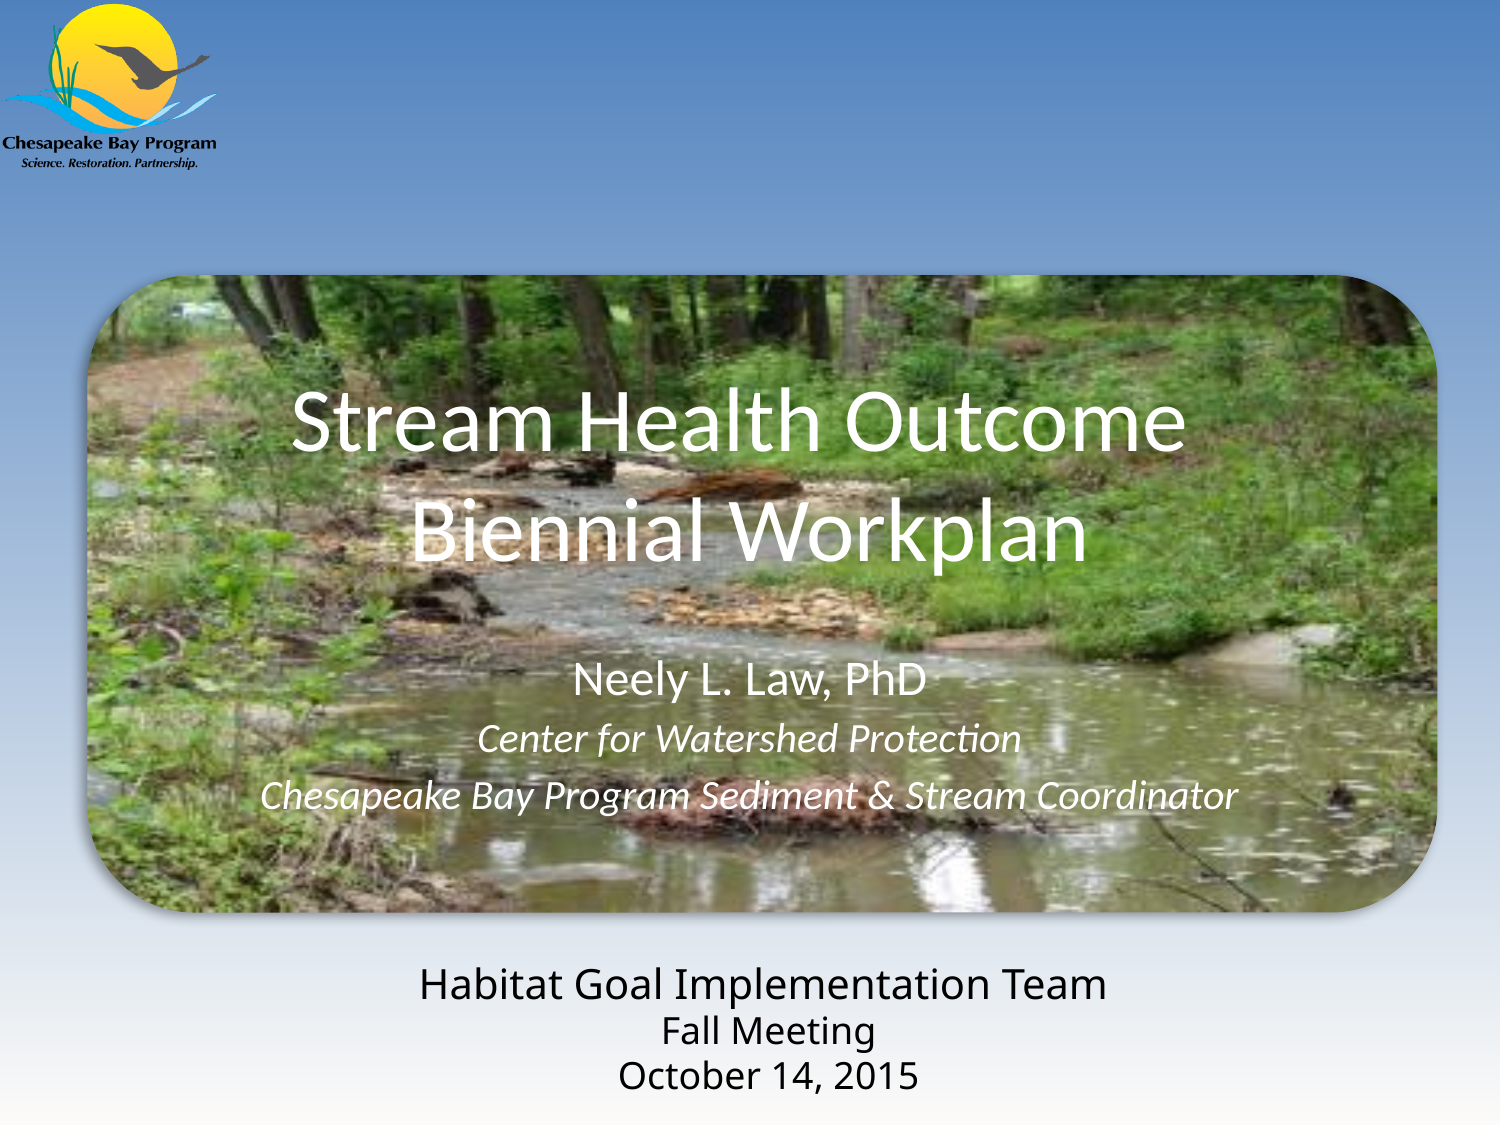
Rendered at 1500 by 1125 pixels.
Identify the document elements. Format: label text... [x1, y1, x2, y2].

text_box Habitat Goal Implementation Team Fall Meeting October 14, 2015 [349, 950, 1188, 1105]
picture [0, 2, 218, 171]
picture [87, 274, 1438, 913]
